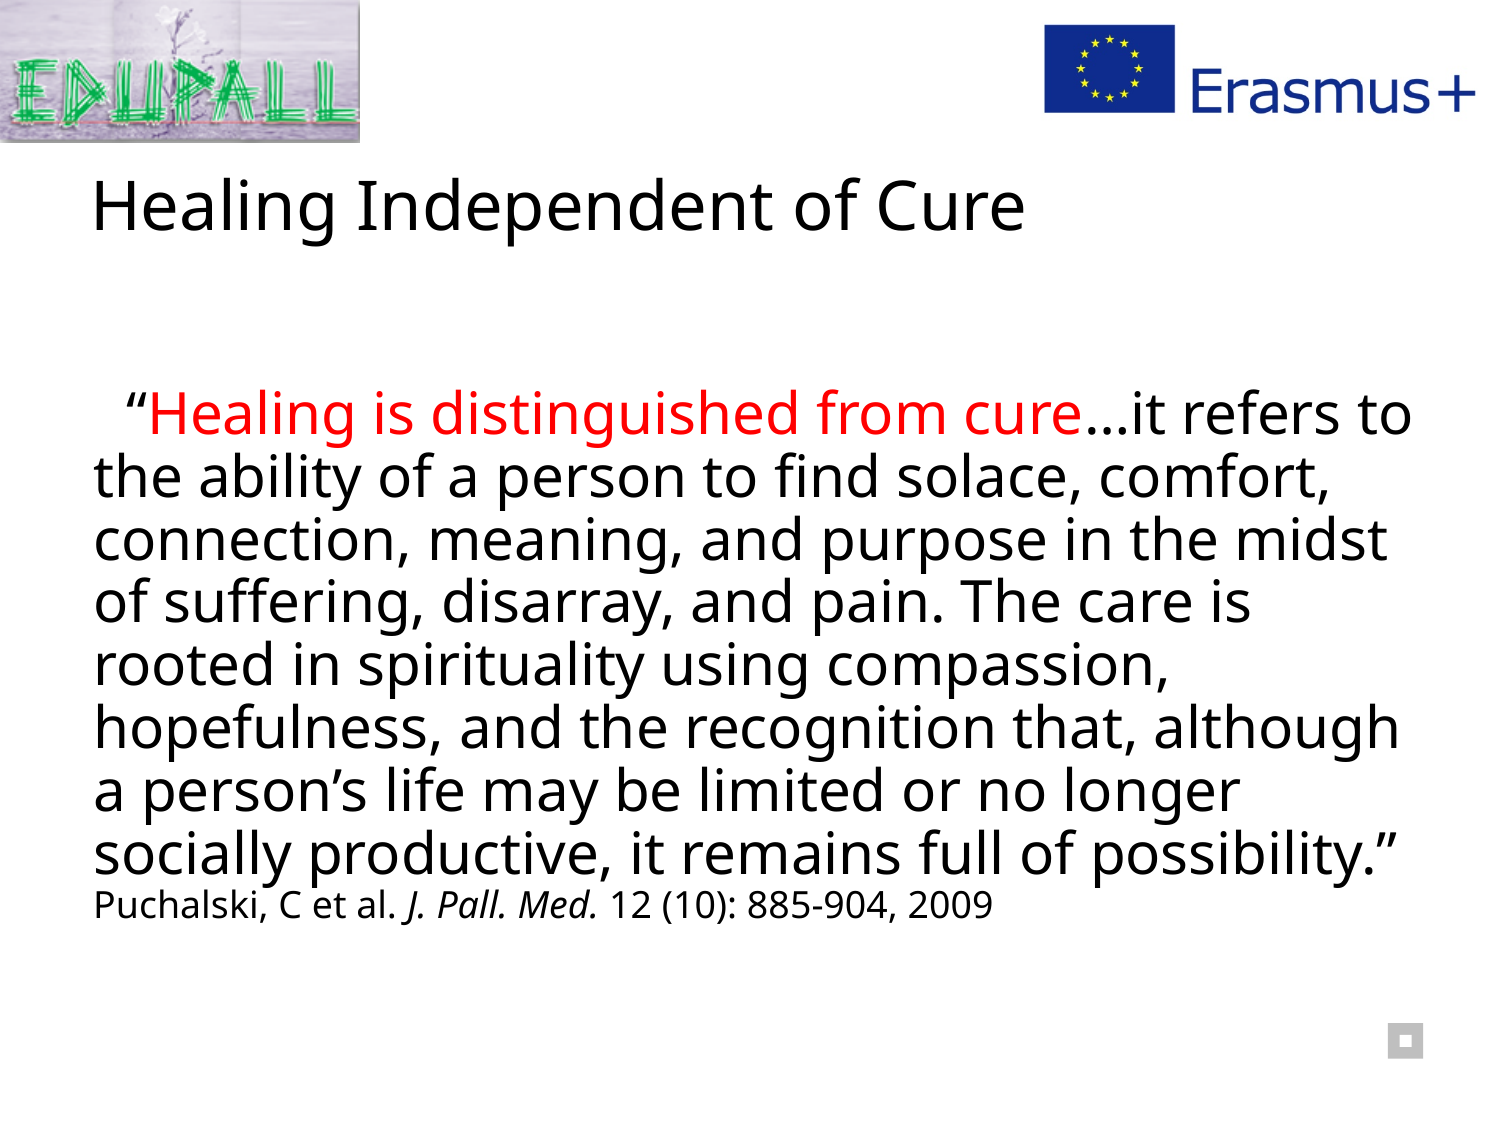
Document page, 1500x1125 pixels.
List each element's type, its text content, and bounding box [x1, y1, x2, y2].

picture [0, 0, 360, 143]
picture [1019, 0, 1500, 138]
list “Healing is distinguished from cure…it refers to the ability of a person to find solace, comfort, connection, meaning, and purpose in the midst of suffering, disarray, and pain. The care is rooted in spirituality using compassion, hopefulness, and the recognition that, although a person’s life may be limited or no longer socially productive, it remains full of possibility.” Puchalski, C et al. J. Pall. Med. 12 (10): 885-904, 2009 [50, 376, 1450, 1088]
title Healing Independent of Cure [75, 146, 1425, 376]
